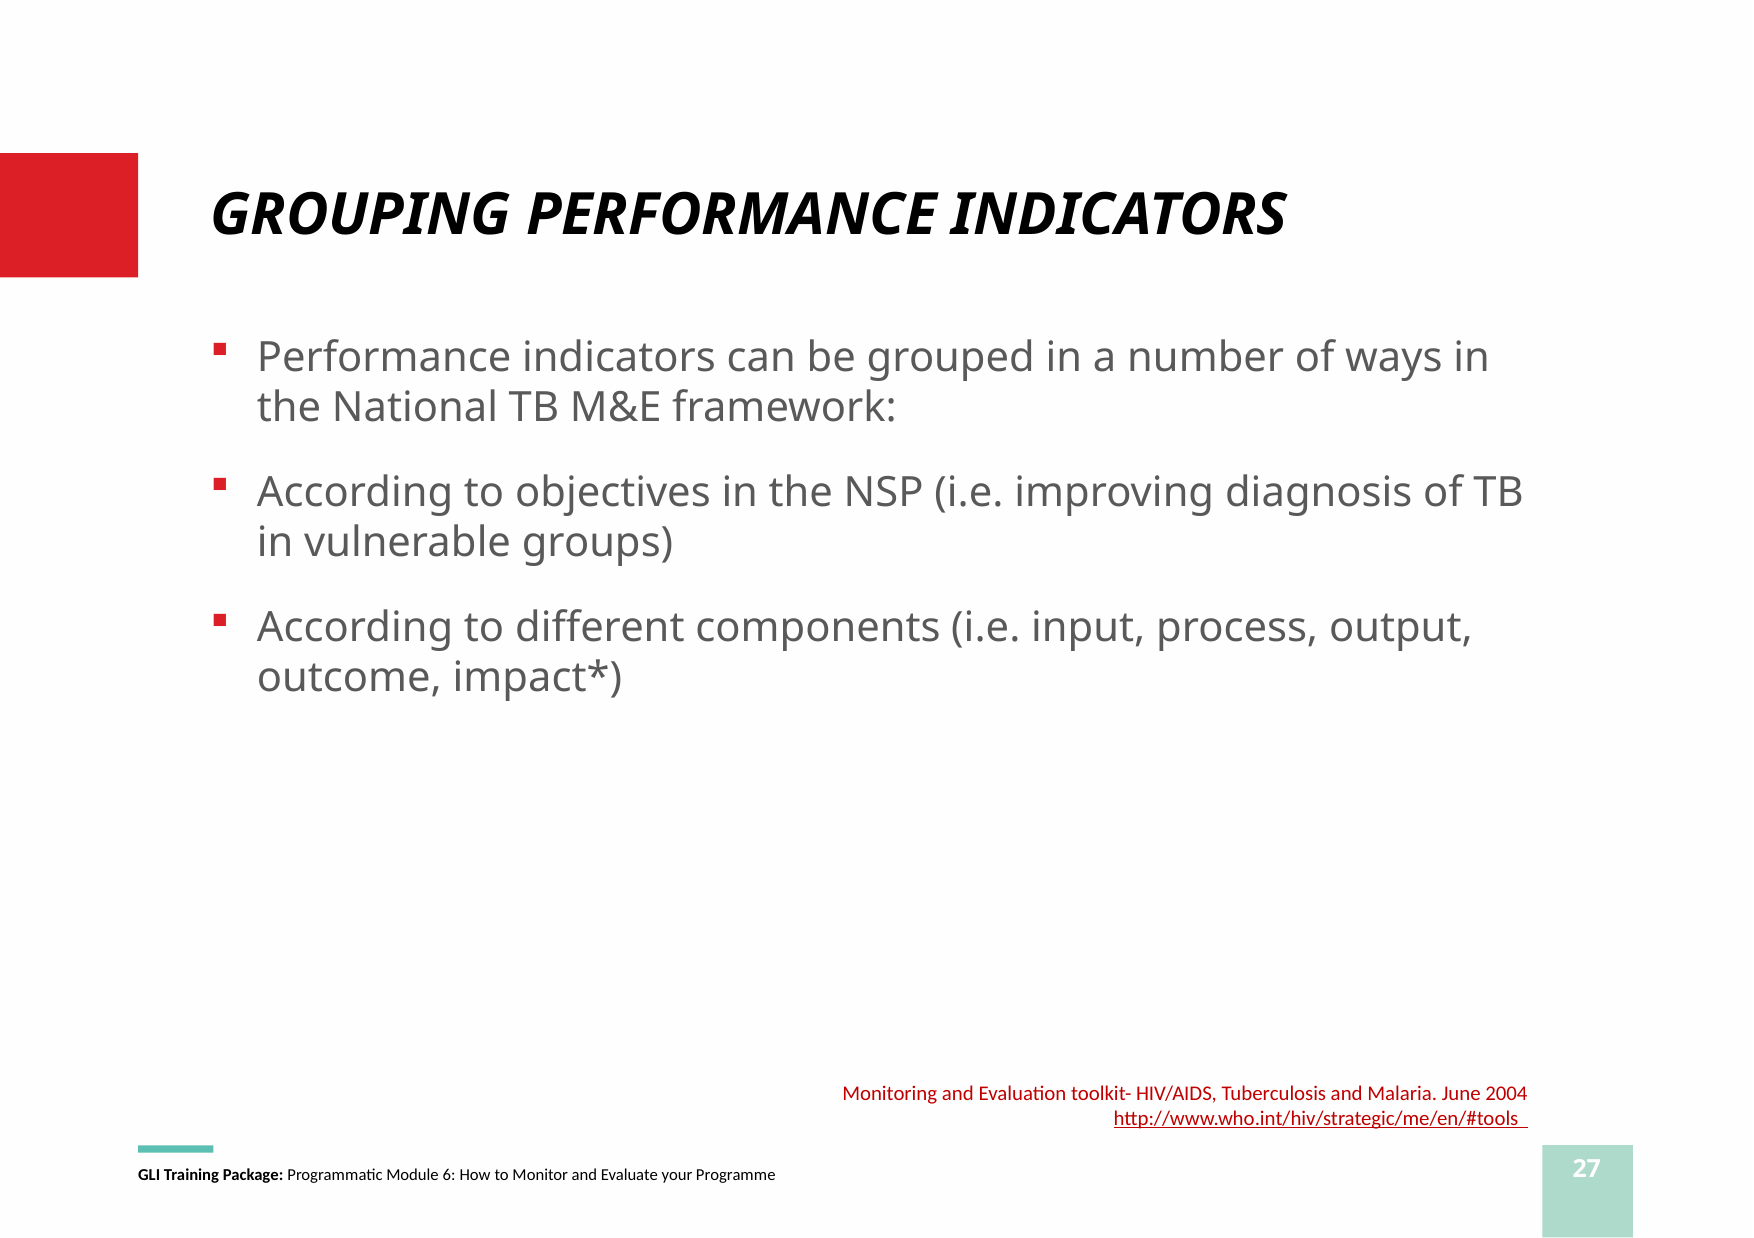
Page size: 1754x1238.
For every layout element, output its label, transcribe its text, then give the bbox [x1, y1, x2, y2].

list Performance indicators can be grouped in a number of ways in the National TB M&E framework: According to objectives in the NSP (i.e. improving diagnosis of TB in vulnerable groups) According to different components (i.e. input, process, output, outcome, impact*) [210, 329, 1543, 1085]
title GROUPING PERFORMANCE INDICATORS [210, 153, 1543, 278]
text_box Monitoring and Evaluation toolkit- HIV/AIDS, Tuberculosis and Malaria. June 2004 http://www.who.int/hiv/strategic/me/en/#tools [573, 1072, 1543, 1137]
